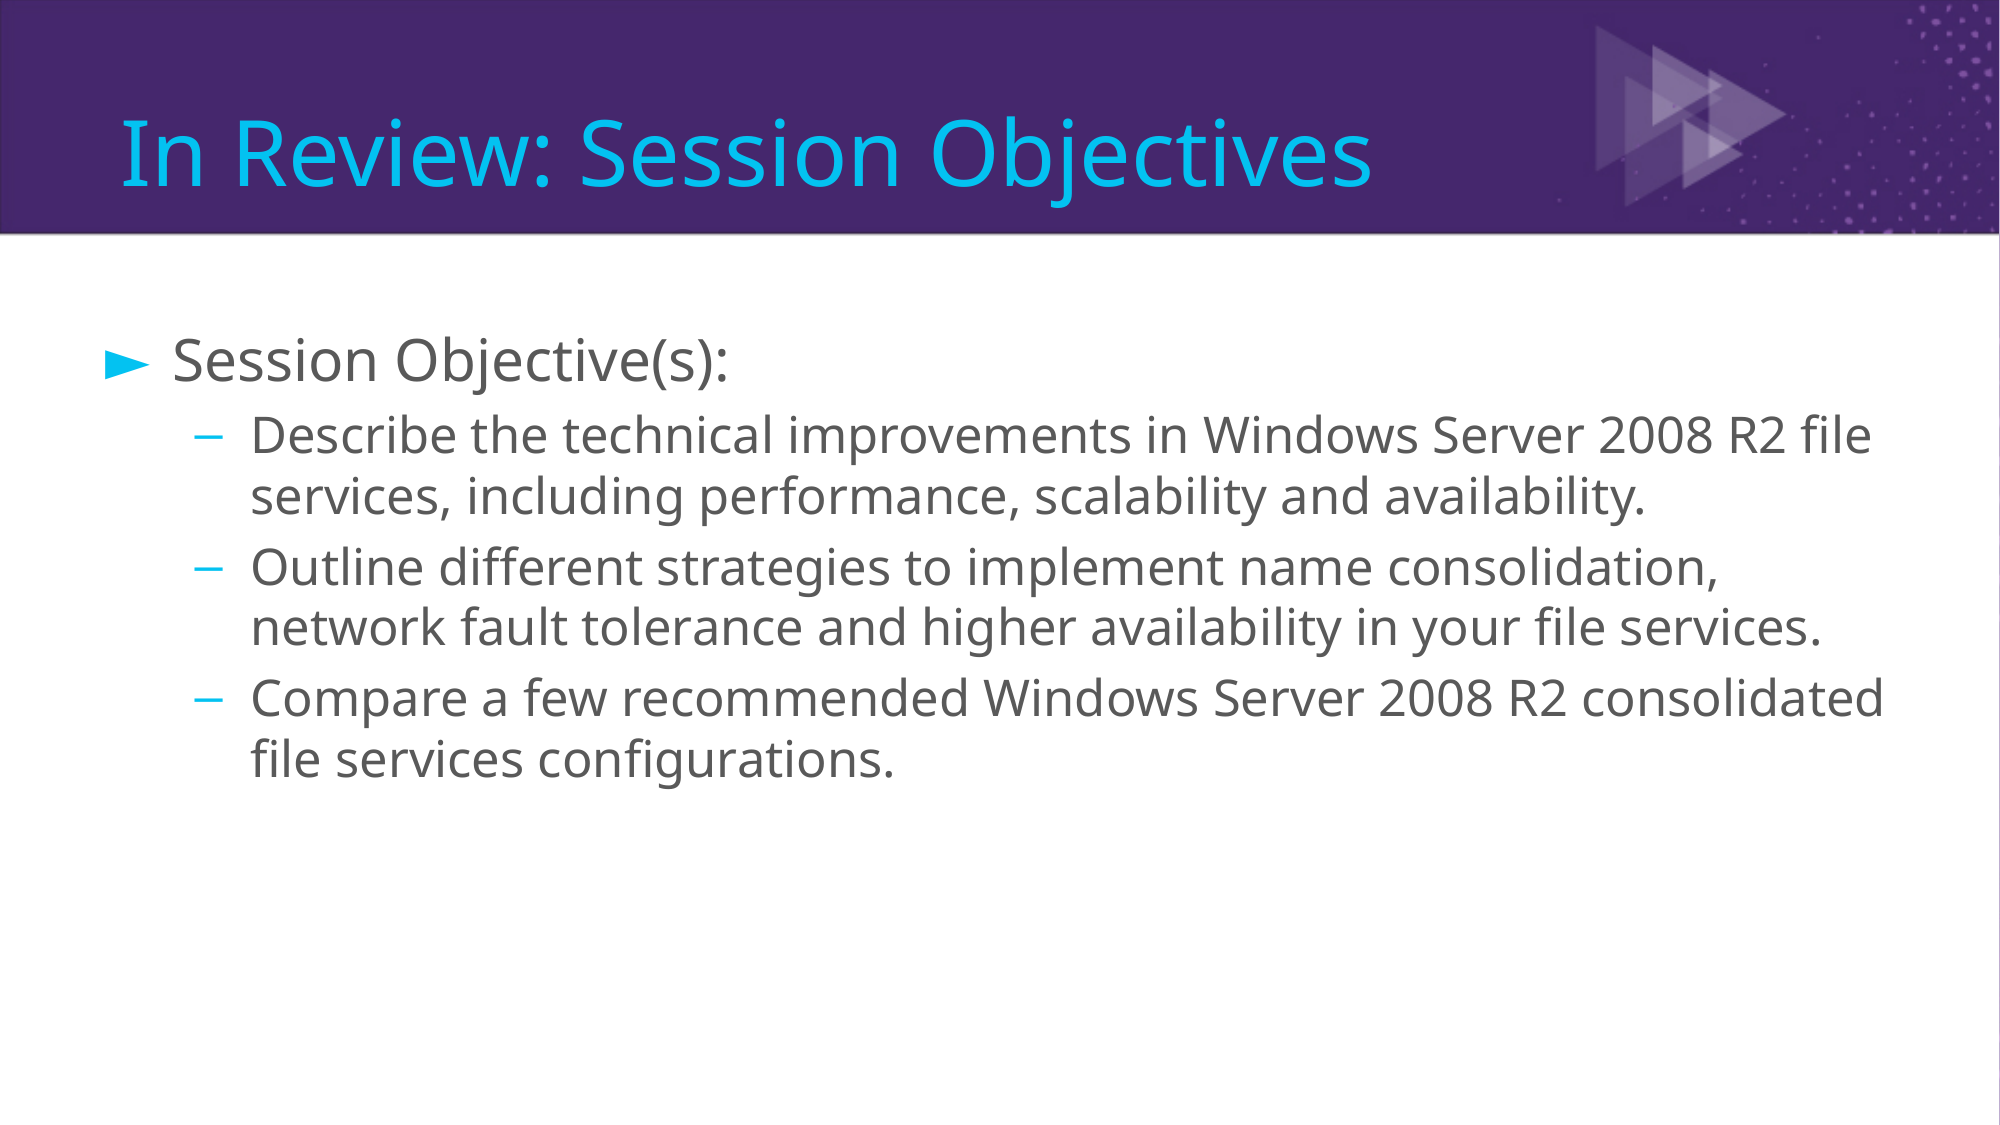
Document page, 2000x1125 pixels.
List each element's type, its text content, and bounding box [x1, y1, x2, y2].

title In Review: Session Objectives [99, 56, 1900, 244]
list Session Objective(s): Describe the technical improvements in Windows Server 2008 R2 file services, including performance, scalability and availability. Outline different strategies to implement name consolidation, network fault tolerance and higher availability in your file services. Compare a few recommended Windows Server 2008 R2 consolidated file services configurations. [85, 312, 1914, 873]
picture [0, 0, 2000, 1125]
